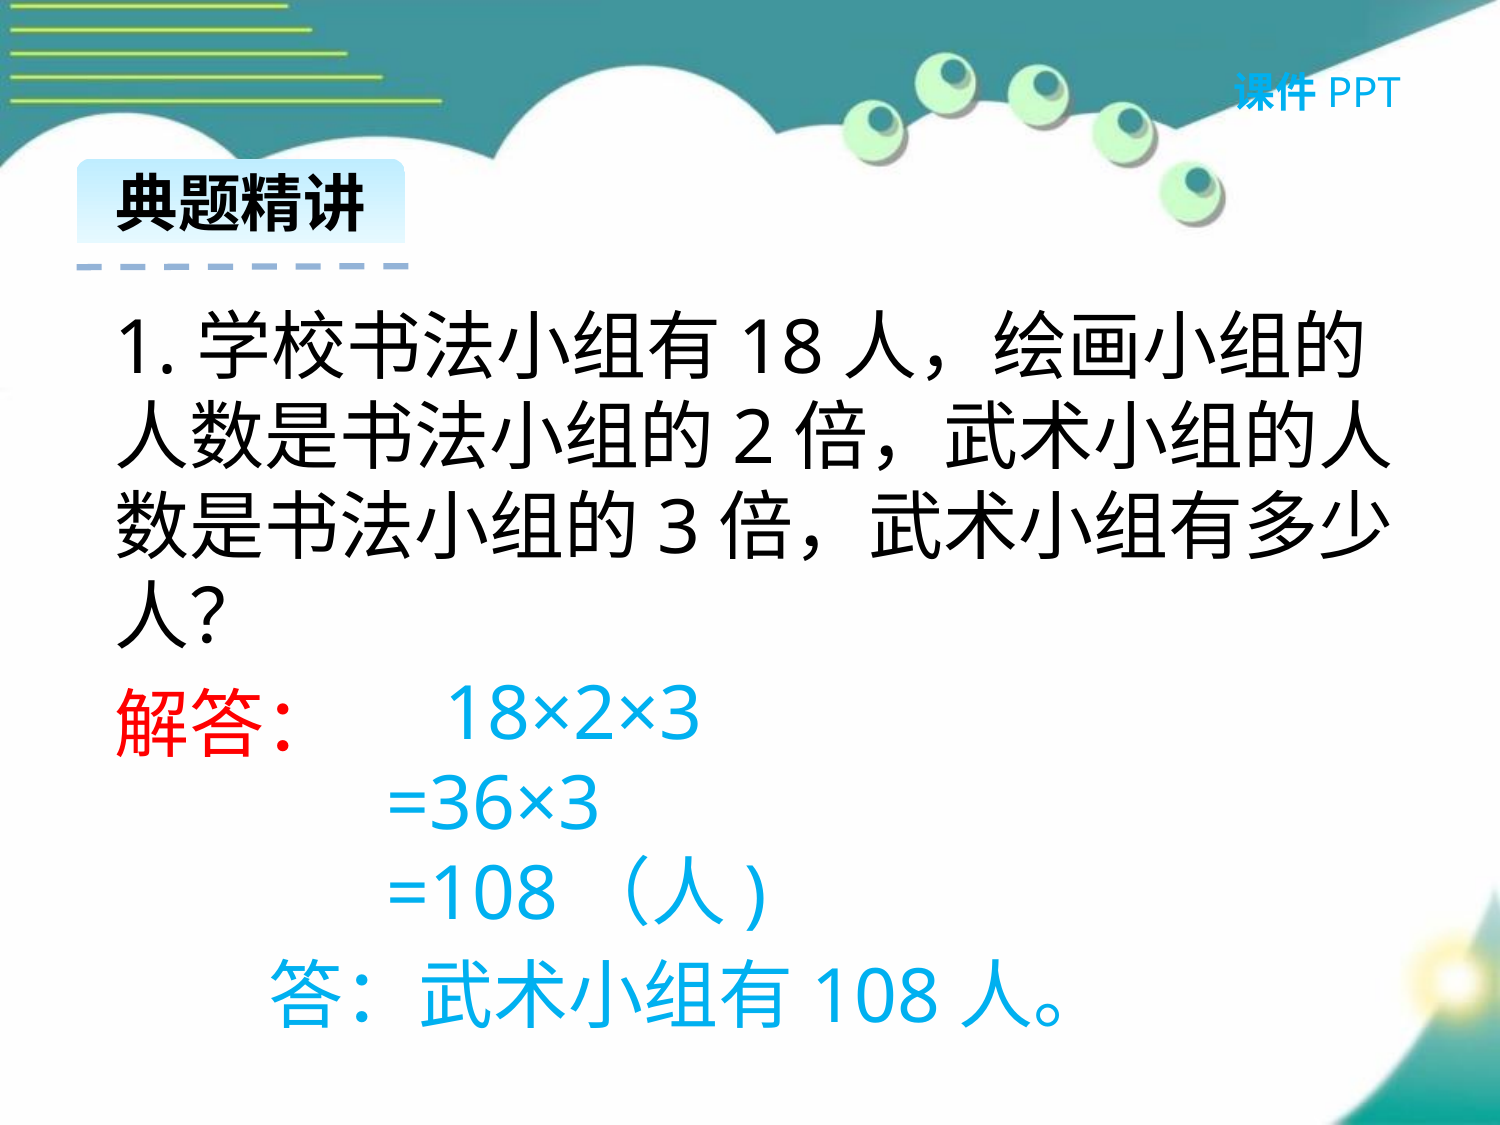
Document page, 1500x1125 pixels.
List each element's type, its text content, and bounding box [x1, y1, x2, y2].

text_box 1.学校书法小组有18人，绘画小组的人数是书法小组的2倍，武术小组的人数是书法小组的3倍，武术小组有多少人？ [100, 290, 1414, 666]
text_box 18×2×3 =36×3 =108（人) [371, 656, 1063, 940]
text_box 答：武术小组有108人。 [253, 940, 1185, 1046]
text_box 解答： [100, 668, 371, 774]
text_box 课件PPT [1218, 58, 1418, 124]
text_box 典题精讲 [76, 158, 405, 244]
picture [0, 0, 1500, 1125]
